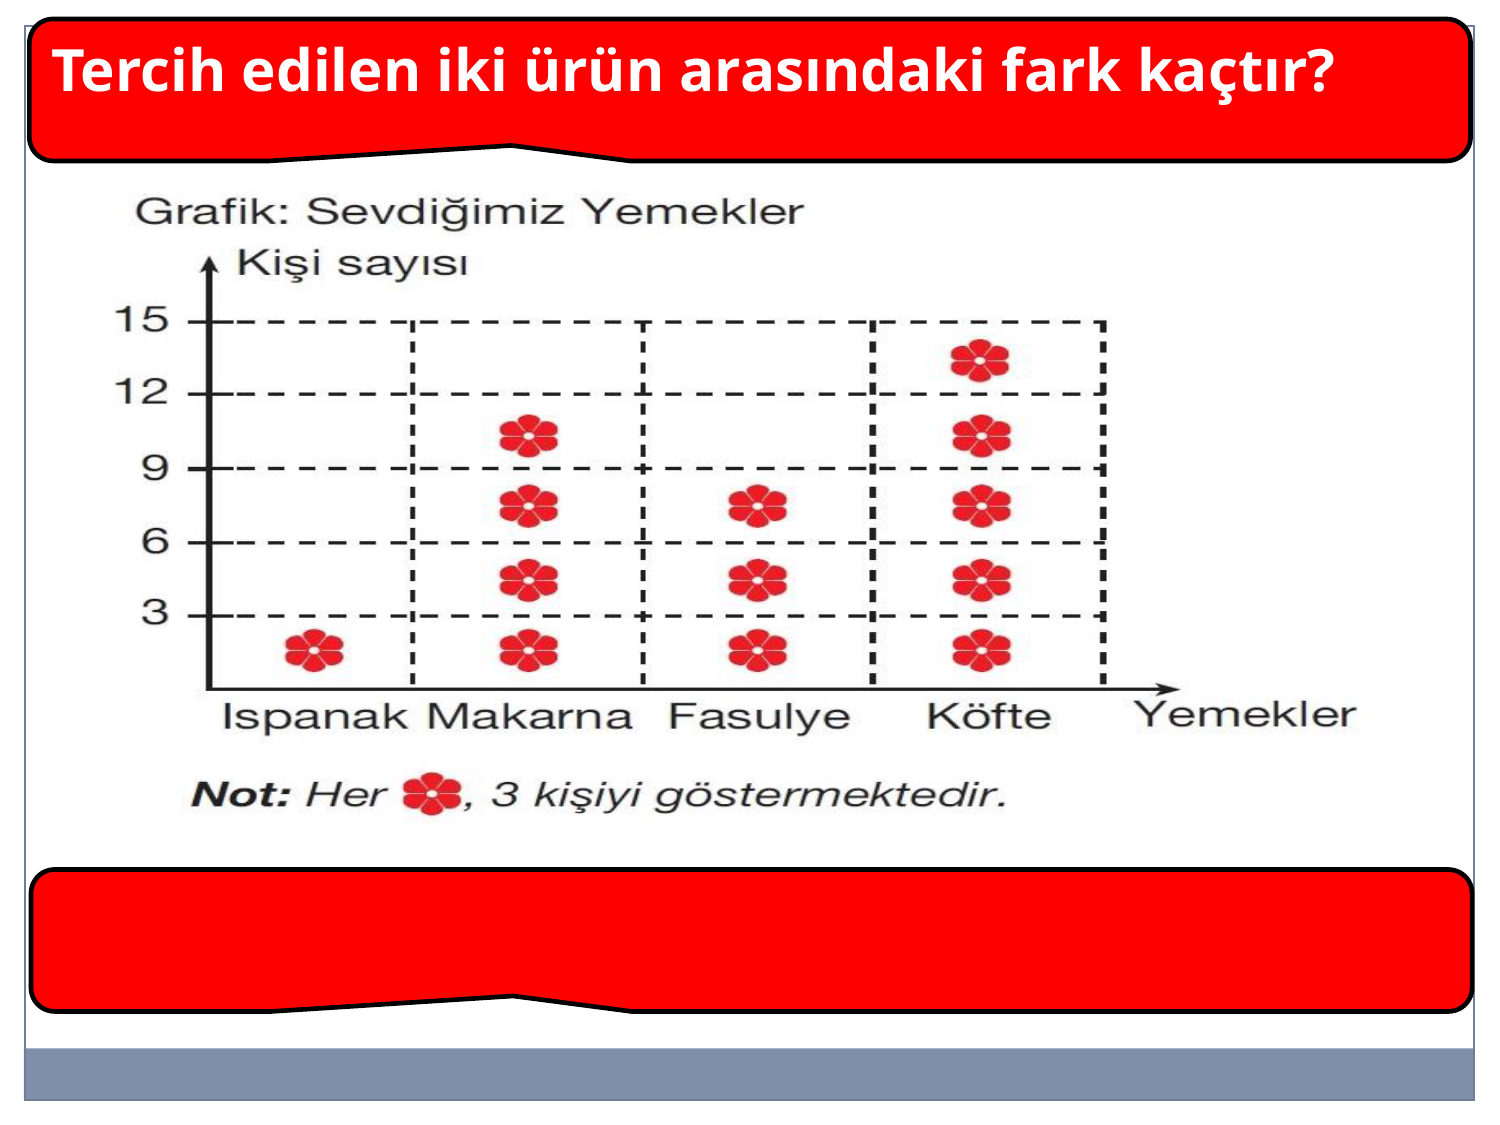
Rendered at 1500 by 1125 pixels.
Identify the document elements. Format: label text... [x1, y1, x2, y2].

text_box Tercih edilen iki ürün arasındaki fark kaçtır? [29, 18, 1471, 161]
picture [64, 184, 1388, 823]
text_box [30, 869, 1473, 1012]
